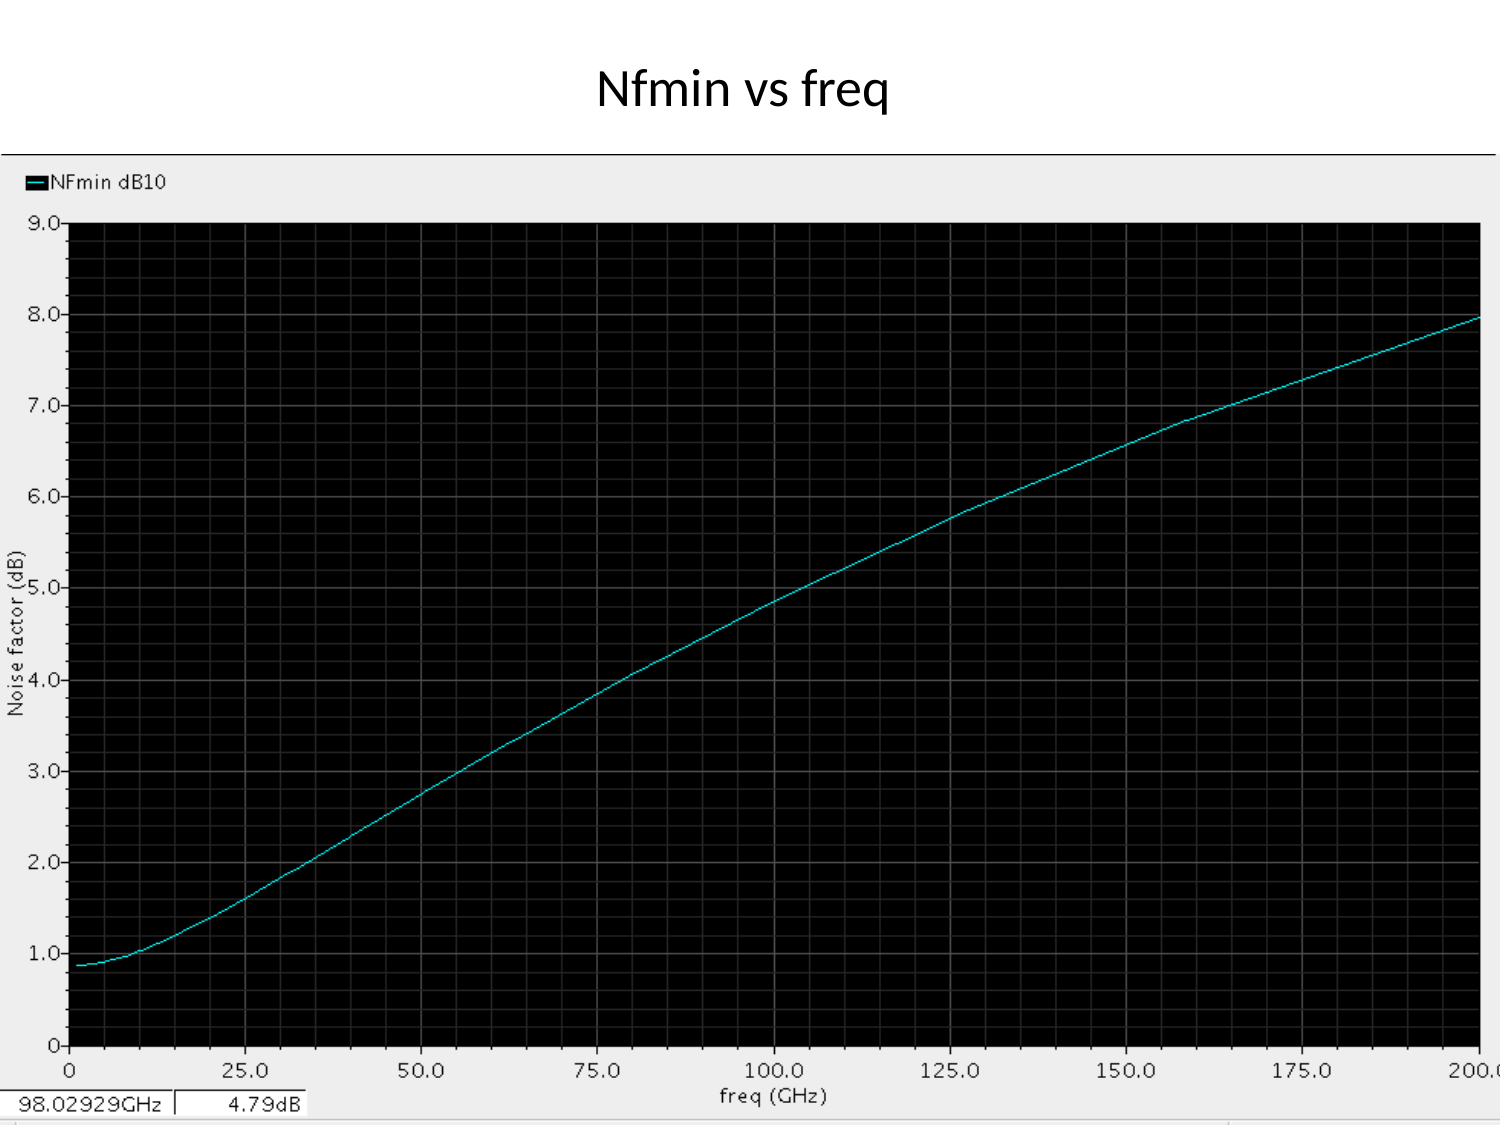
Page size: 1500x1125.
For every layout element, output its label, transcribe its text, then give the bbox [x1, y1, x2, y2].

title Nfmin vs freq [75, 45, 1425, 125]
picture [0, 154, 1500, 1125]
